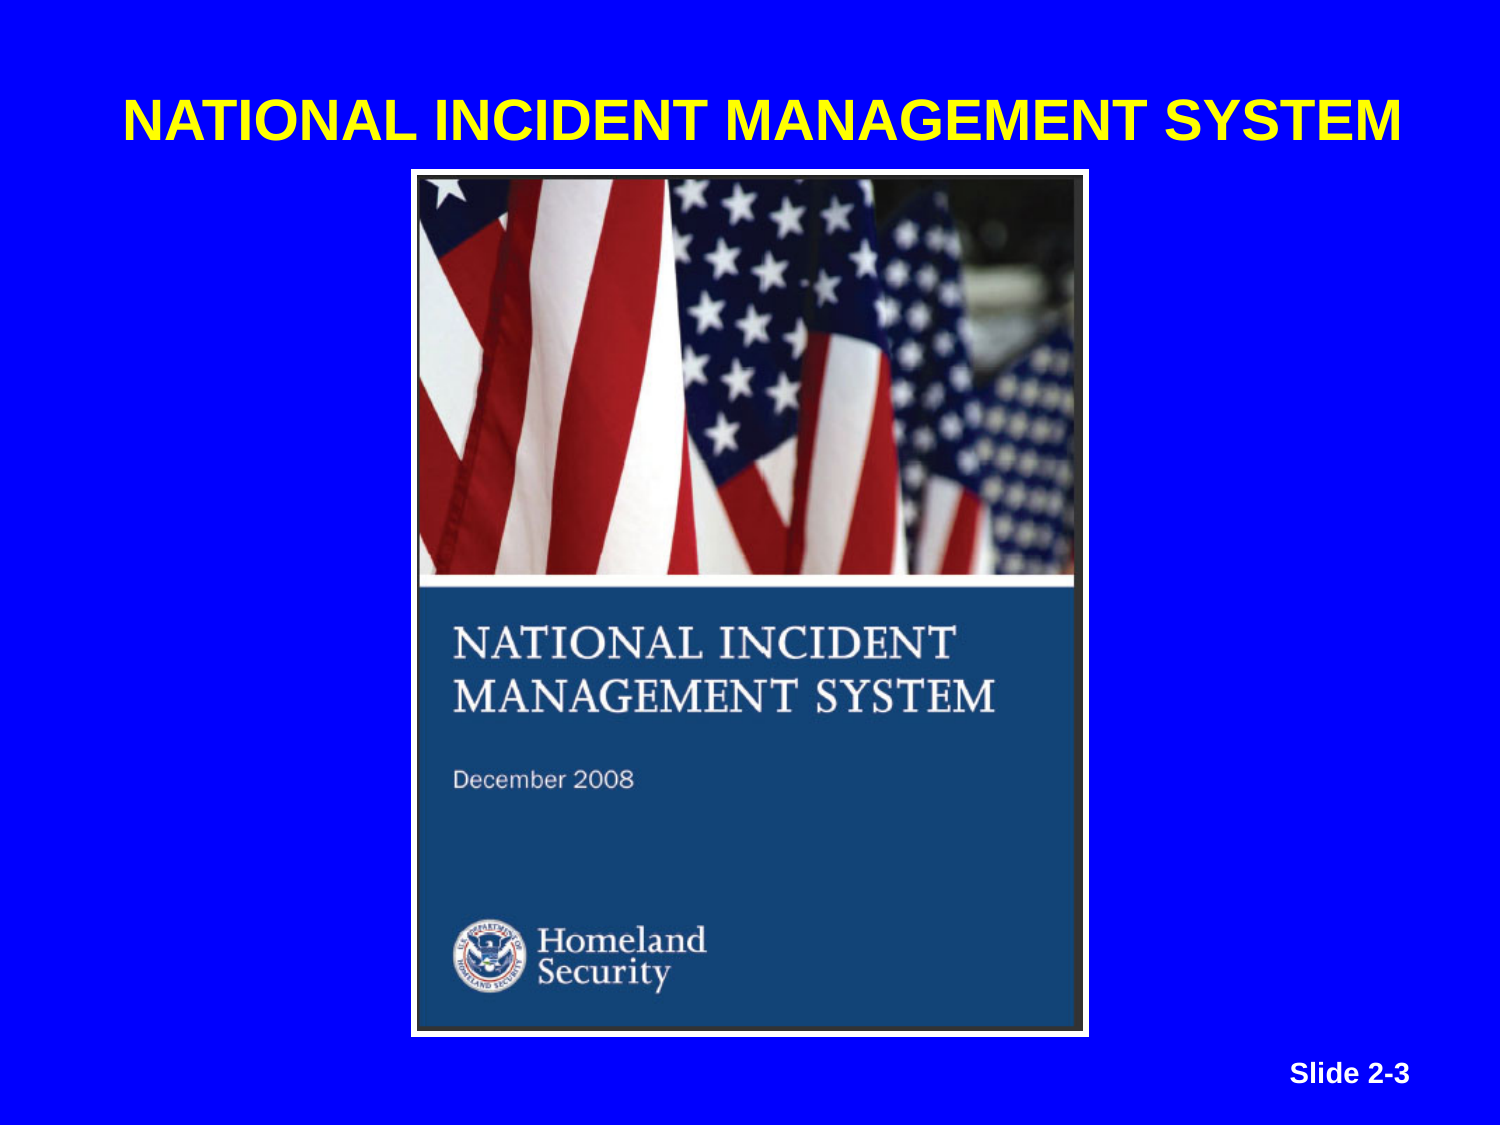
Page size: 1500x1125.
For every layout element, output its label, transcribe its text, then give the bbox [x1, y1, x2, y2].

picture [416, 174, 1084, 1032]
slide_number Slide 2-3 [1074, 1046, 1426, 1125]
text_box NATIONAL INCIDENT MANAGEMENT SYSTEM [62, 75, 1463, 160]
